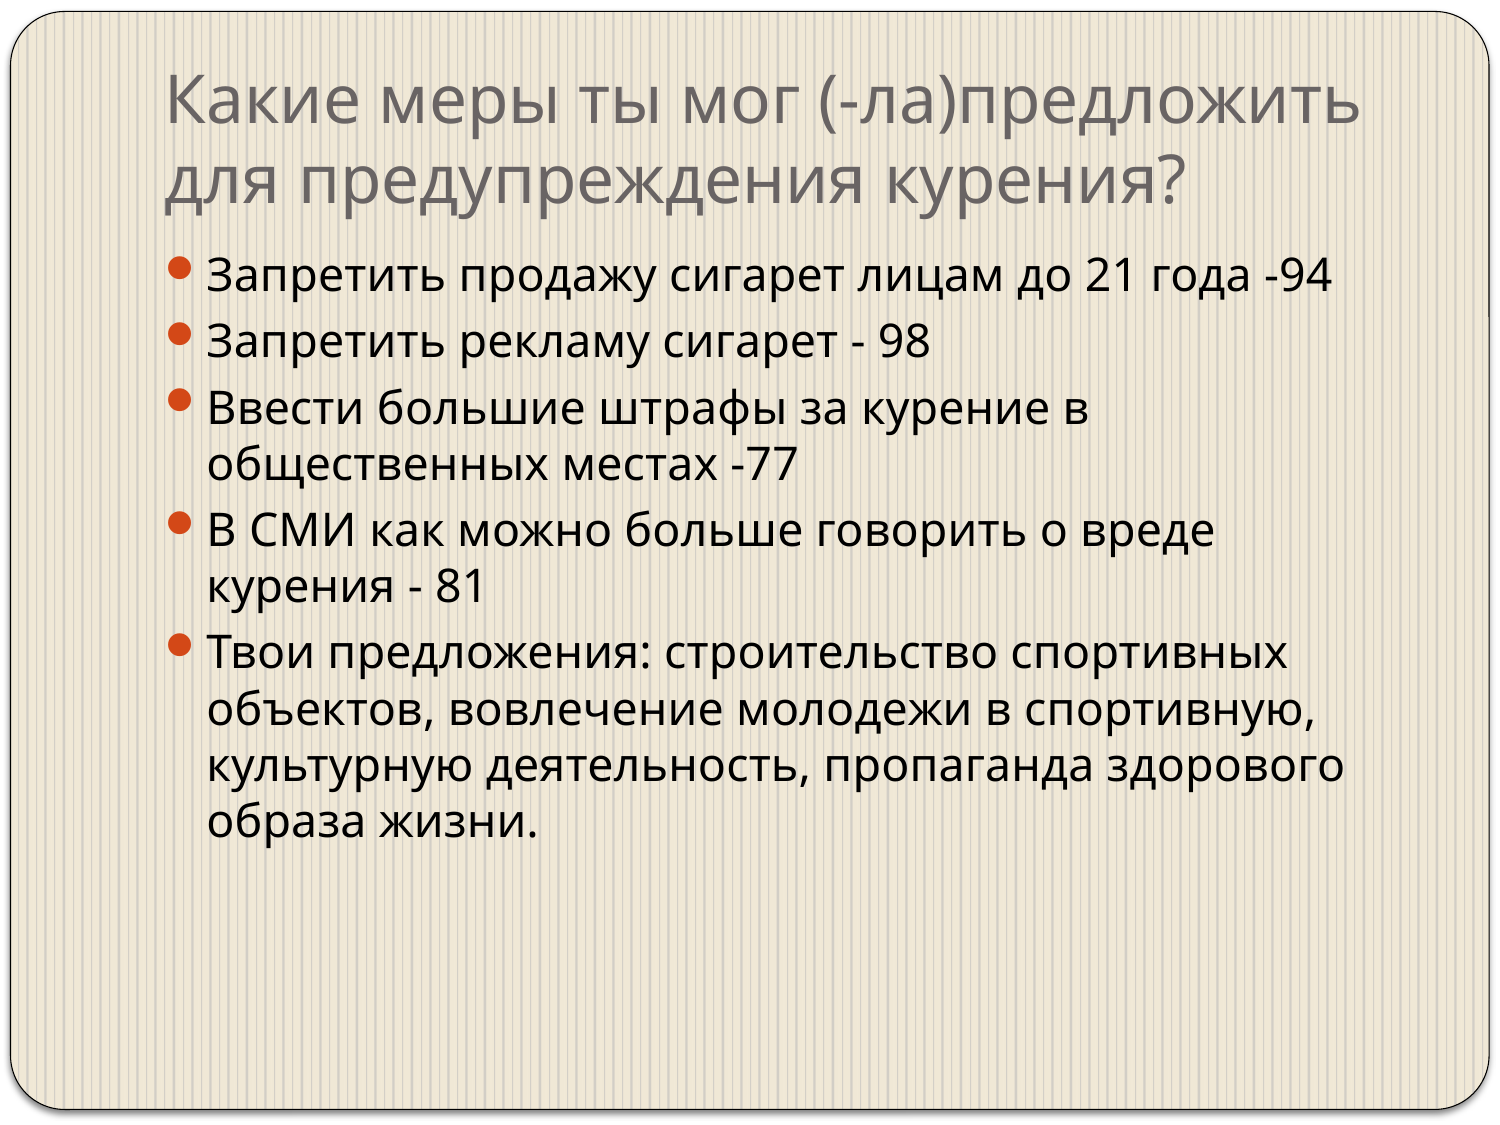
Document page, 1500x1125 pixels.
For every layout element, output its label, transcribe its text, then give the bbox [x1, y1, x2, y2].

title Какие меры ты мог (-ла)предложить для предупреждения курения? [150, 45, 1425, 233]
list Запретить продажу сигарет лицам до 21 года -94 Запретить рекламу сигарет - 98 Ввести большие штрафы за курение в общественных местах -77 В СМИ как можно больше говорить о вреде курения - 81 Твои предложения: строительство спортивных объектов, вовлечение молодежи в спортивную, культурную деятельность, пропаганда здорового образа жизни. [150, 237, 1425, 988]
